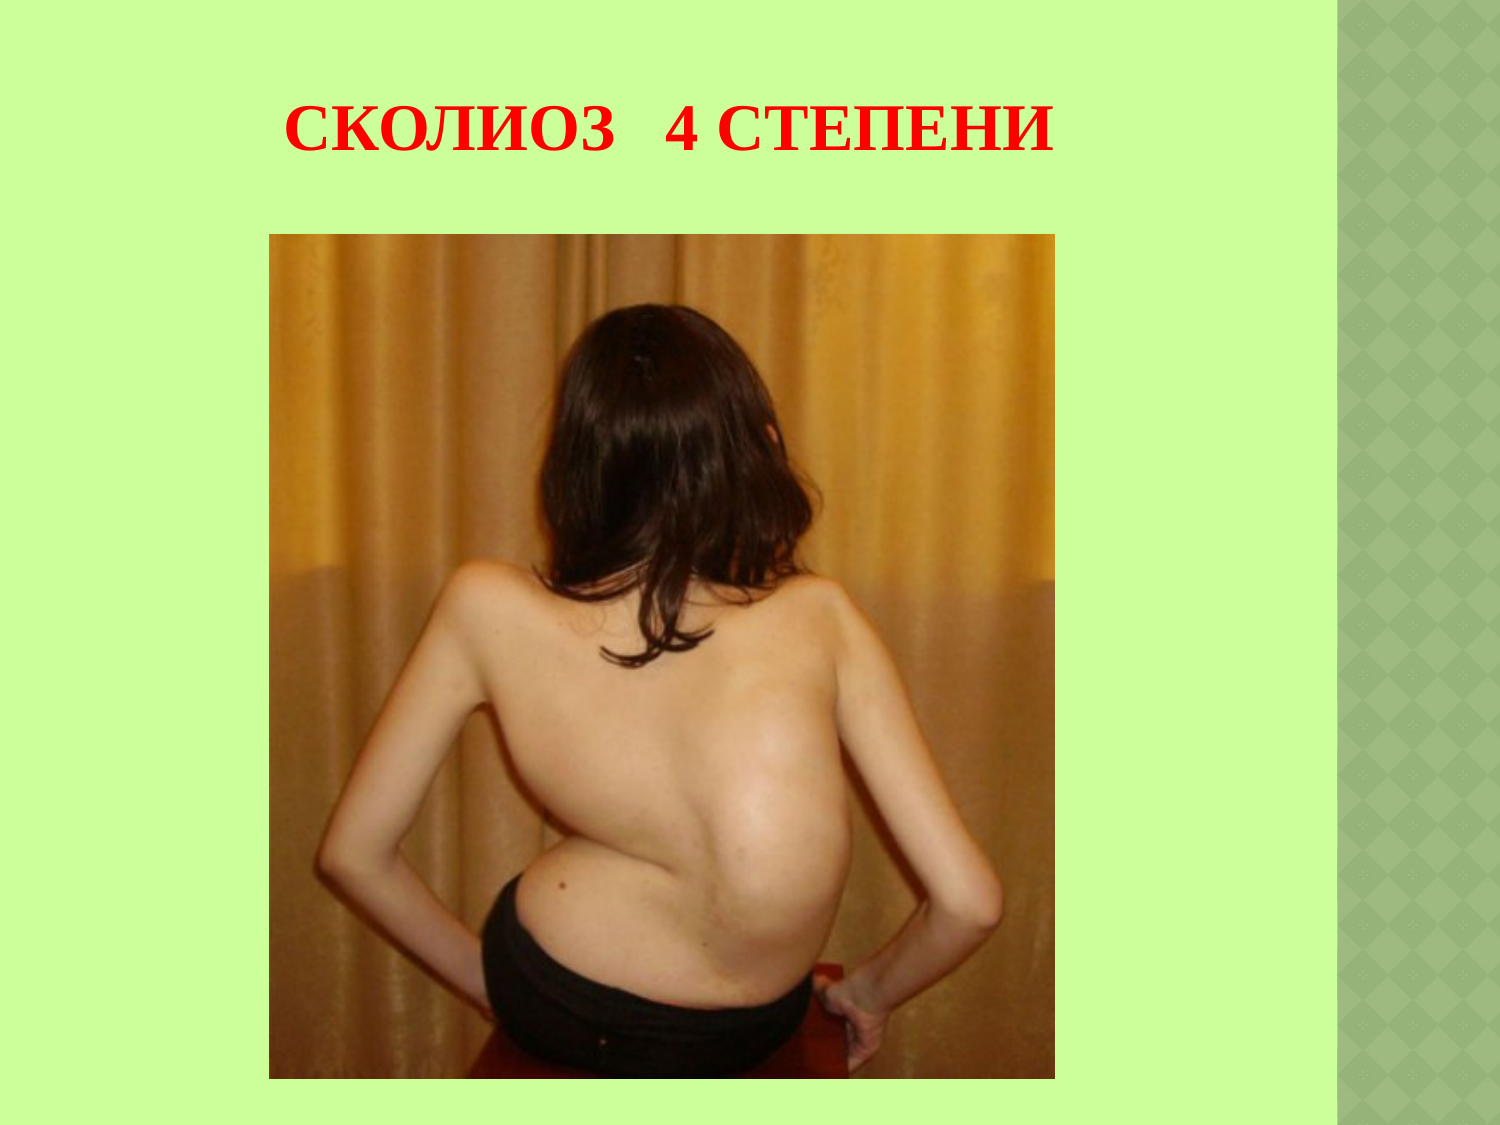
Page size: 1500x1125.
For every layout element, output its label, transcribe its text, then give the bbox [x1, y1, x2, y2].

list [269, 233, 1056, 1079]
title Сколиоз 4 степени [75, 52, 1263, 164]
